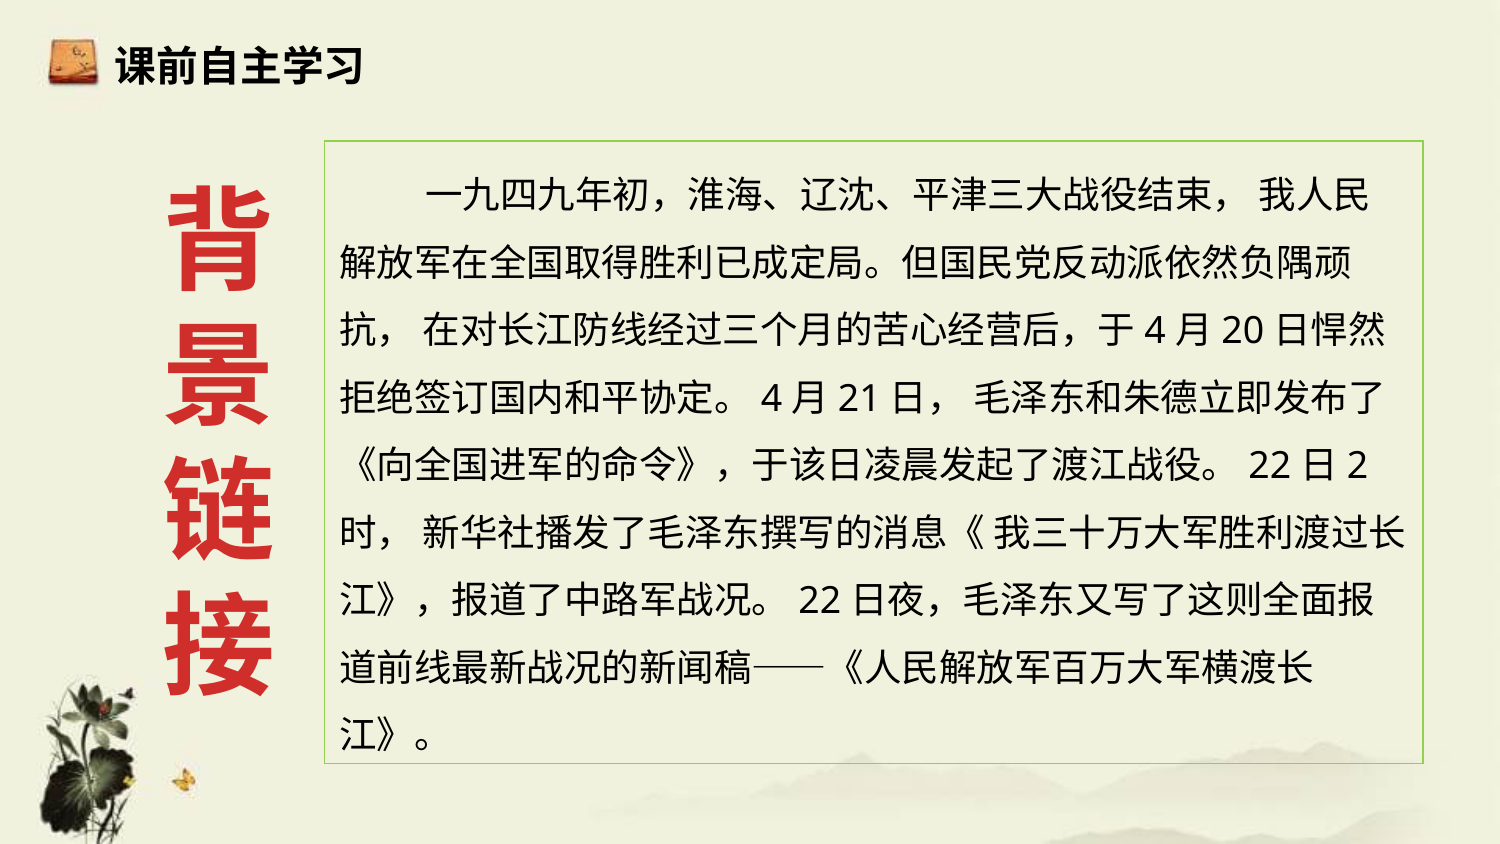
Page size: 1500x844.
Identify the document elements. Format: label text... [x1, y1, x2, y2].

text_box 课前自主学习 [100, 32, 408, 97]
text_box 背景链接 [147, 161, 311, 717]
text_box 一九四九年初，淮海、辽沈、平津三大战役结束， 我人民解放军在全国取得胜利已成定局。但国民党反动派依然负隅顽抗， 在对长江防线经过三个月的苦心经营后，于4月20日悍然拒绝签订国内和平协定。4月21日， 毛泽东和朱德立即发布了《向全国进军的命令》，于该日凌晨发起了渡江战役。22日2时， 新华社播发了毛泽东撰写的消息《 我三十万大军胜利渡过长江》，报道了中路军战况。22日夜，毛泽东又写了这则全面报道前线最新战况的新闻稿——《人民解放军百万大军横渡长江》。 [324, 141, 1424, 764]
picture [0, 0, 1500, 844]
